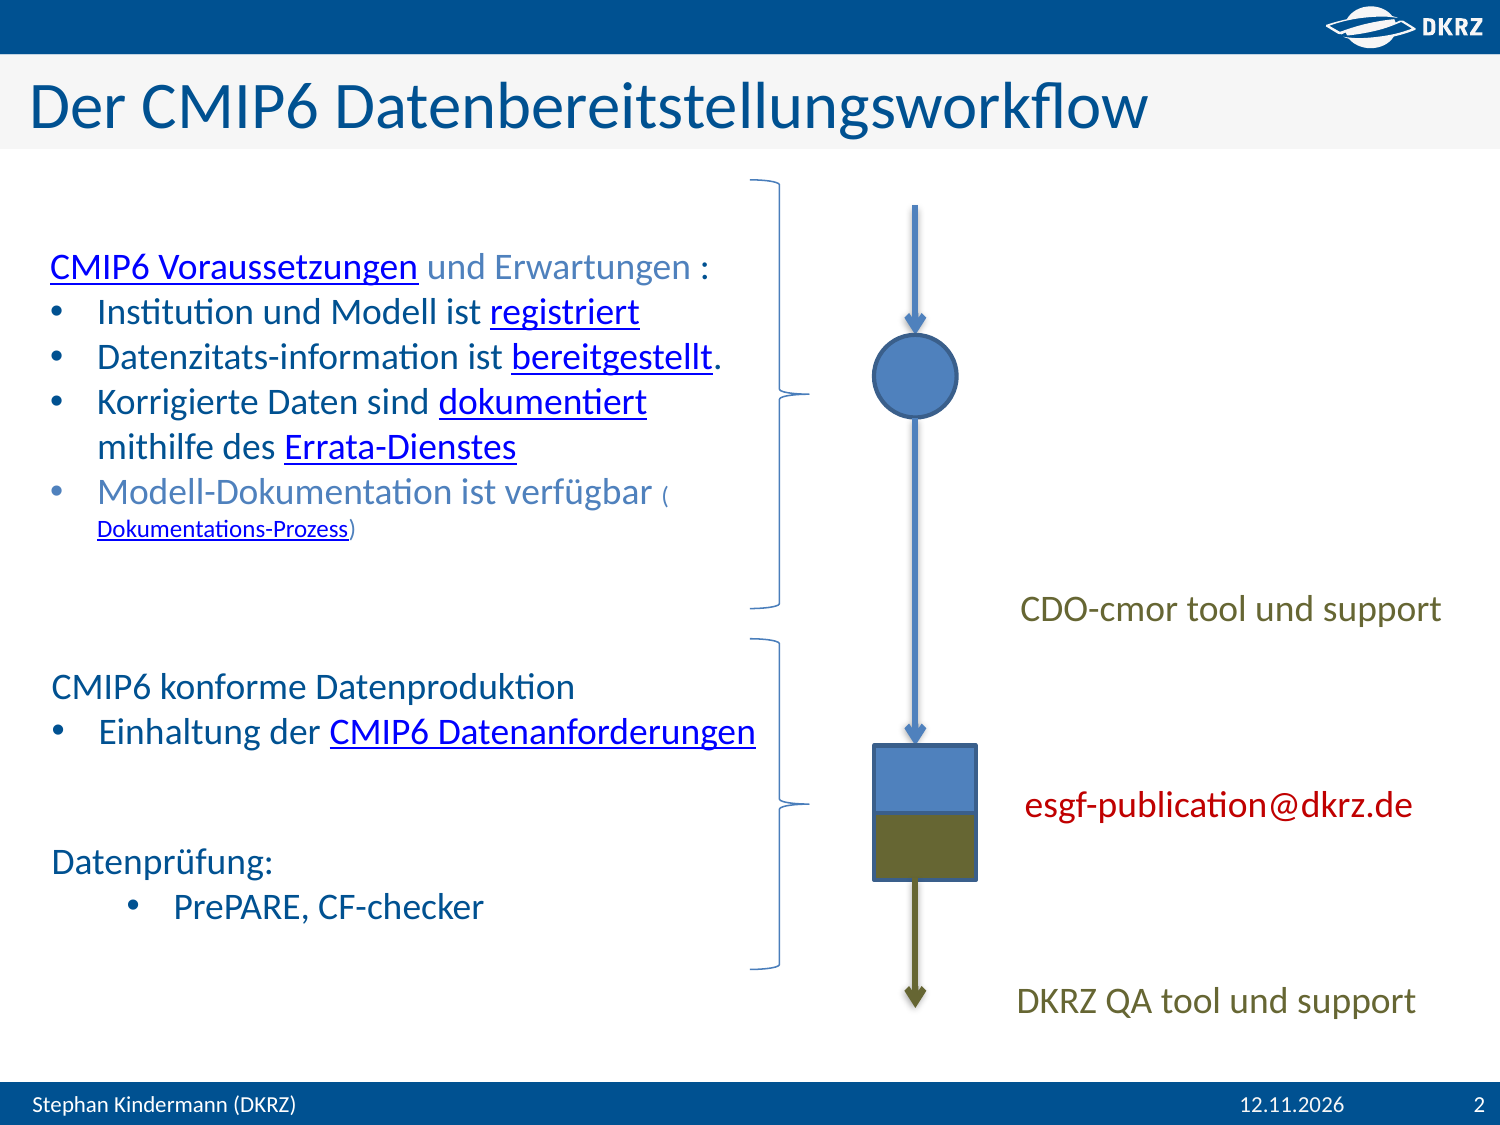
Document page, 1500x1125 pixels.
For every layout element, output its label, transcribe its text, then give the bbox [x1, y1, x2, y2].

text_box [749, 637, 781, 654]
text_box Datenprüfung: PrePARE, CF-checker [36, 829, 616, 935]
text_box [749, 799, 810, 971]
text_box [749, 179, 810, 610]
text_box CDO-cmor tool und support [1005, 577, 1500, 637]
text_box DKRZ QA tool und support [1001, 968, 1500, 1029]
text_box [872, 811, 978, 882]
text_box [872, 743, 978, 811]
text_box CMIP6 konforme Datenproduktion Einhaltung der CMIP6 Datenanforderungen [36, 654, 781, 805]
slide_number 2 [1376, 1082, 1500, 1125]
text_box CMIP6 Voraussetzungen und Erwartungen : Institution und Modell ist registriert Datenzitats-information ist bereitgestellt. Korrigierte Daten sind dokumentiert mithilfe des Errata-Dienstes Modell-Dokumentation ist verfügbar (Dokumentations-Prozess) [35, 235, 749, 550]
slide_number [1187, 1082, 1360, 1125]
text_box [871, 332, 959, 420]
title Der CMIP6 Datenbereitstellungsworkflow [0, 54, 1500, 149]
text_box esgf-publication@dkrz.de [1009, 773, 1436, 833]
